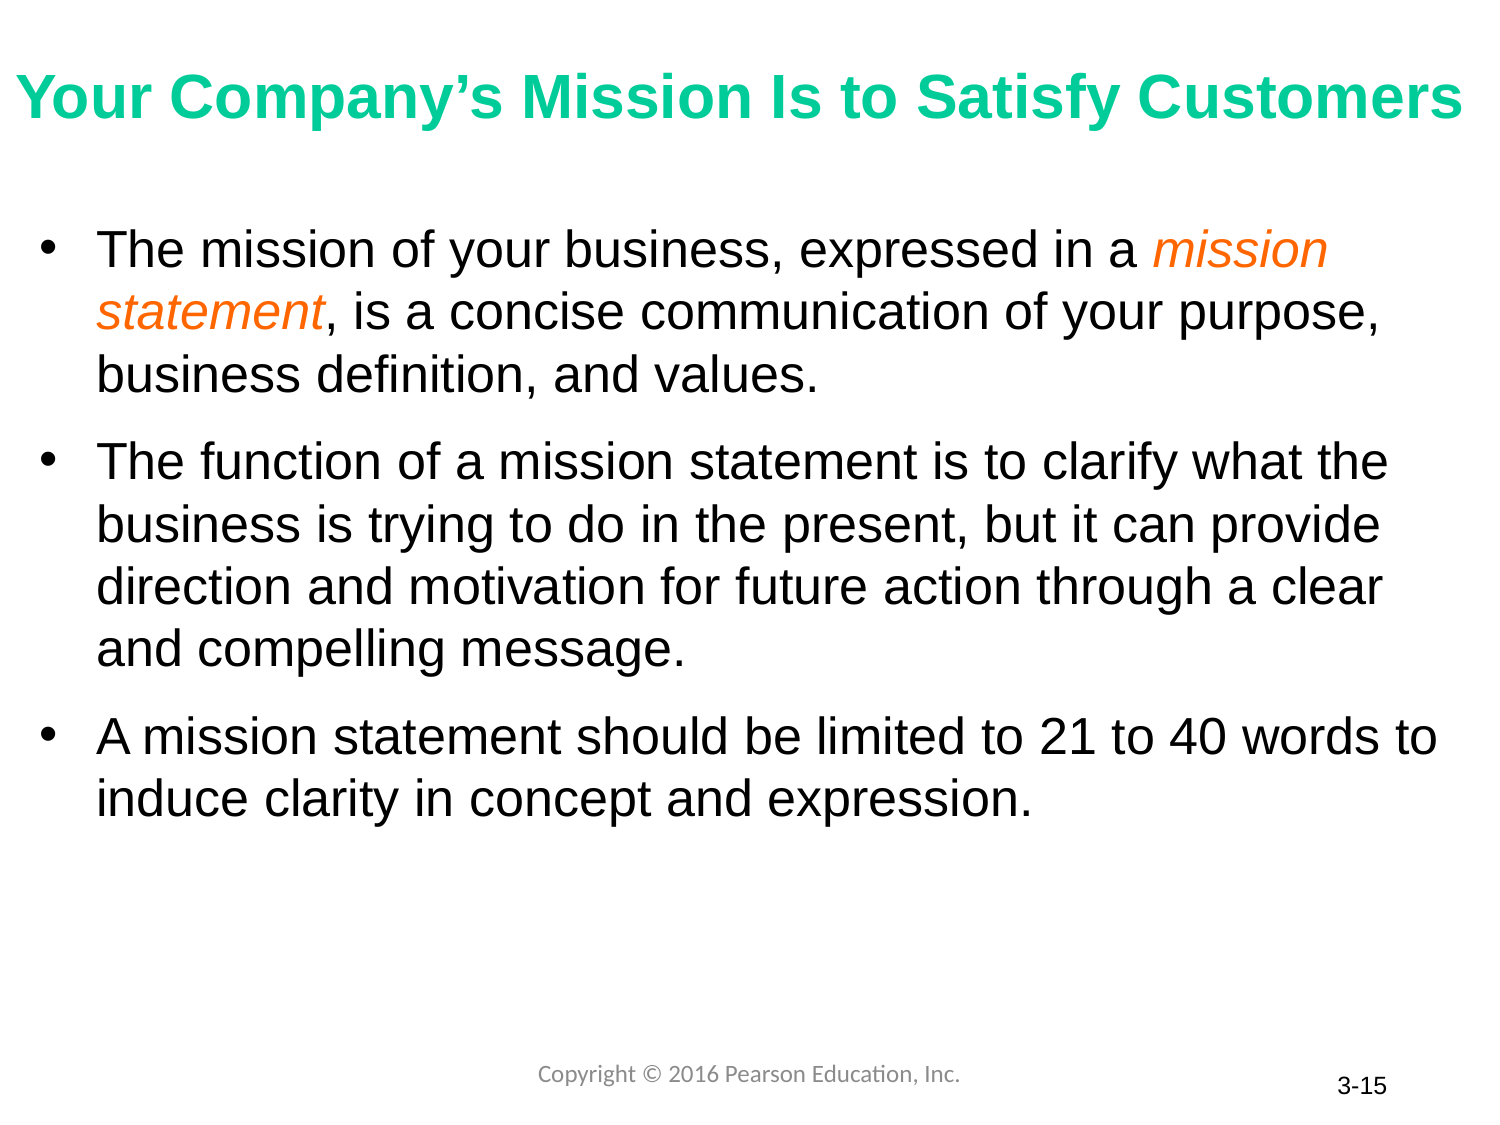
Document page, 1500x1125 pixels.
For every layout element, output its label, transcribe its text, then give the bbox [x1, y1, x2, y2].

footer Copyright © 2016 Pearson Education, Inc. [512, 1042, 988, 1103]
title Your Company’s Mission Is to Satisfy Customers [0, 0, 1500, 188]
list The mission of your business, expressed in a mission statement, is a concise communication of your purpose, business definition, and values. The function of a mission statement is to clarify what the business is trying to do in the present, but it can provide direction and motivation for future action through a clear and compelling message. A mission statement should be limited to 21 to 40 words to induce clarity in concept and expression. [24, 207, 1475, 950]
